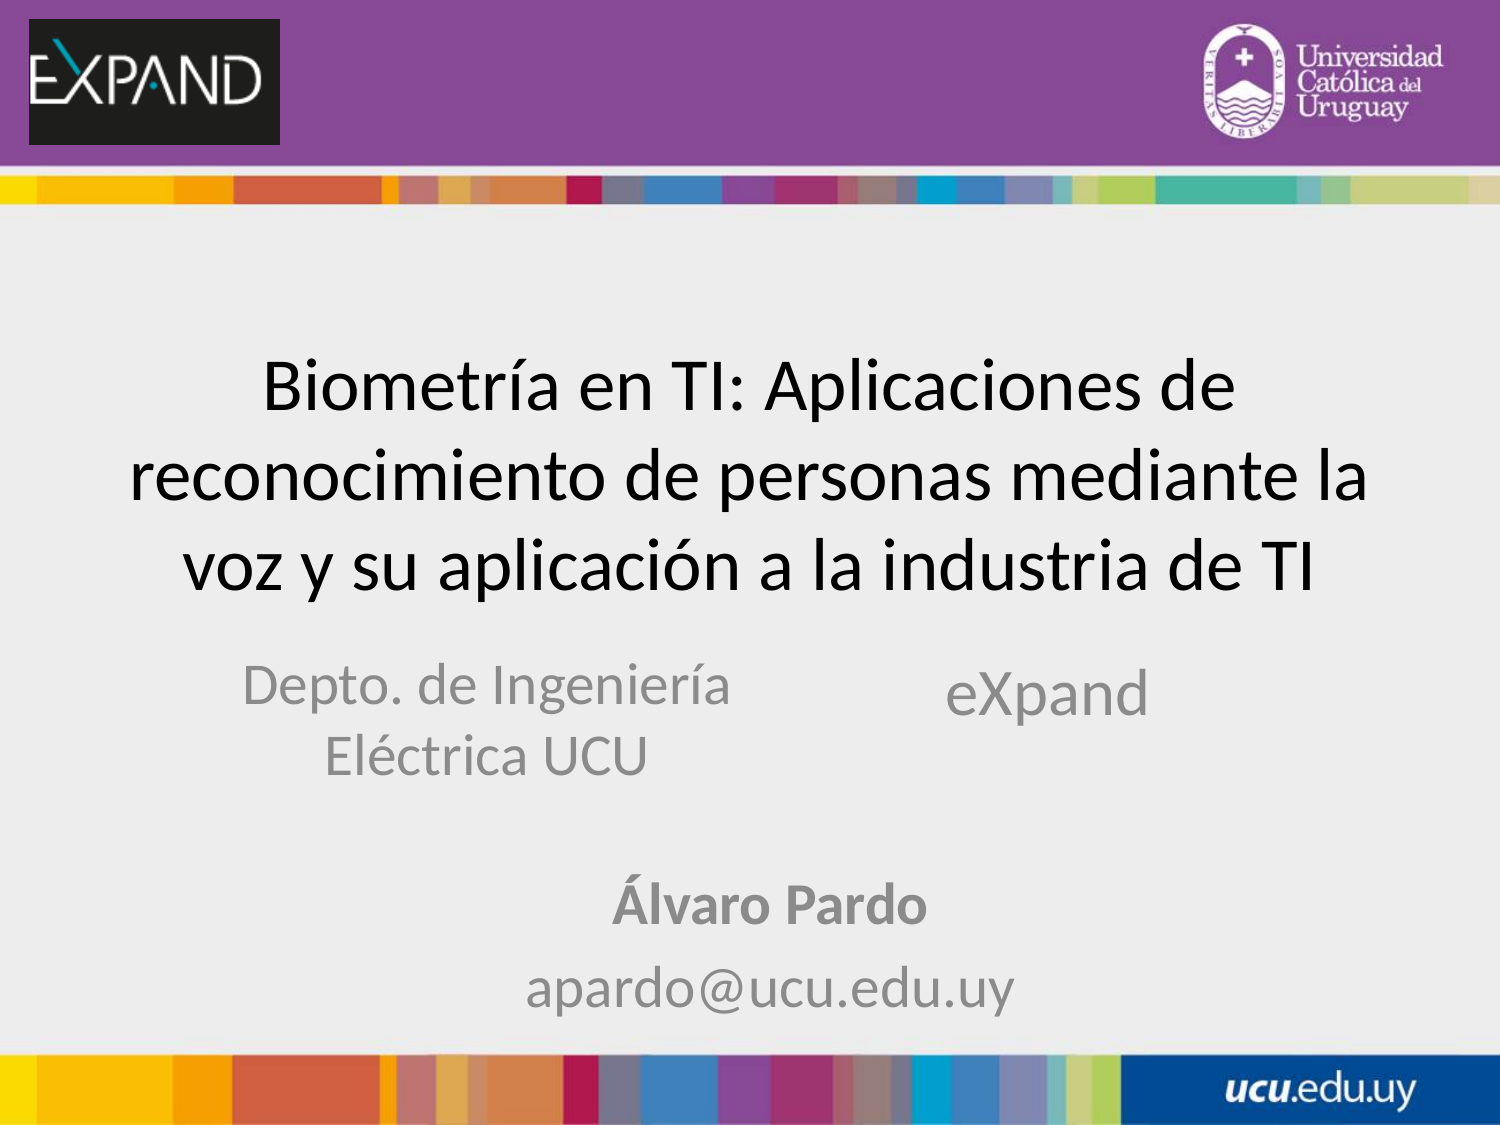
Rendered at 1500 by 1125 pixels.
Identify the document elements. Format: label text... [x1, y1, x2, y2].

text_box eXpand [778, 641, 1317, 929]
text_box Álvaro Pardo apardo@ucu.edu.uy [508, 857, 1034, 1035]
subtitle Depto. de Ingeniería Eléctrica UCU [225, 637, 750, 925]
title Biometría en TI: Aplicaciones de reconocimiento de personas mediante la voz y su aplicación a la industria de TI [112, 349, 1388, 591]
picture [0, 0, 1500, 1125]
